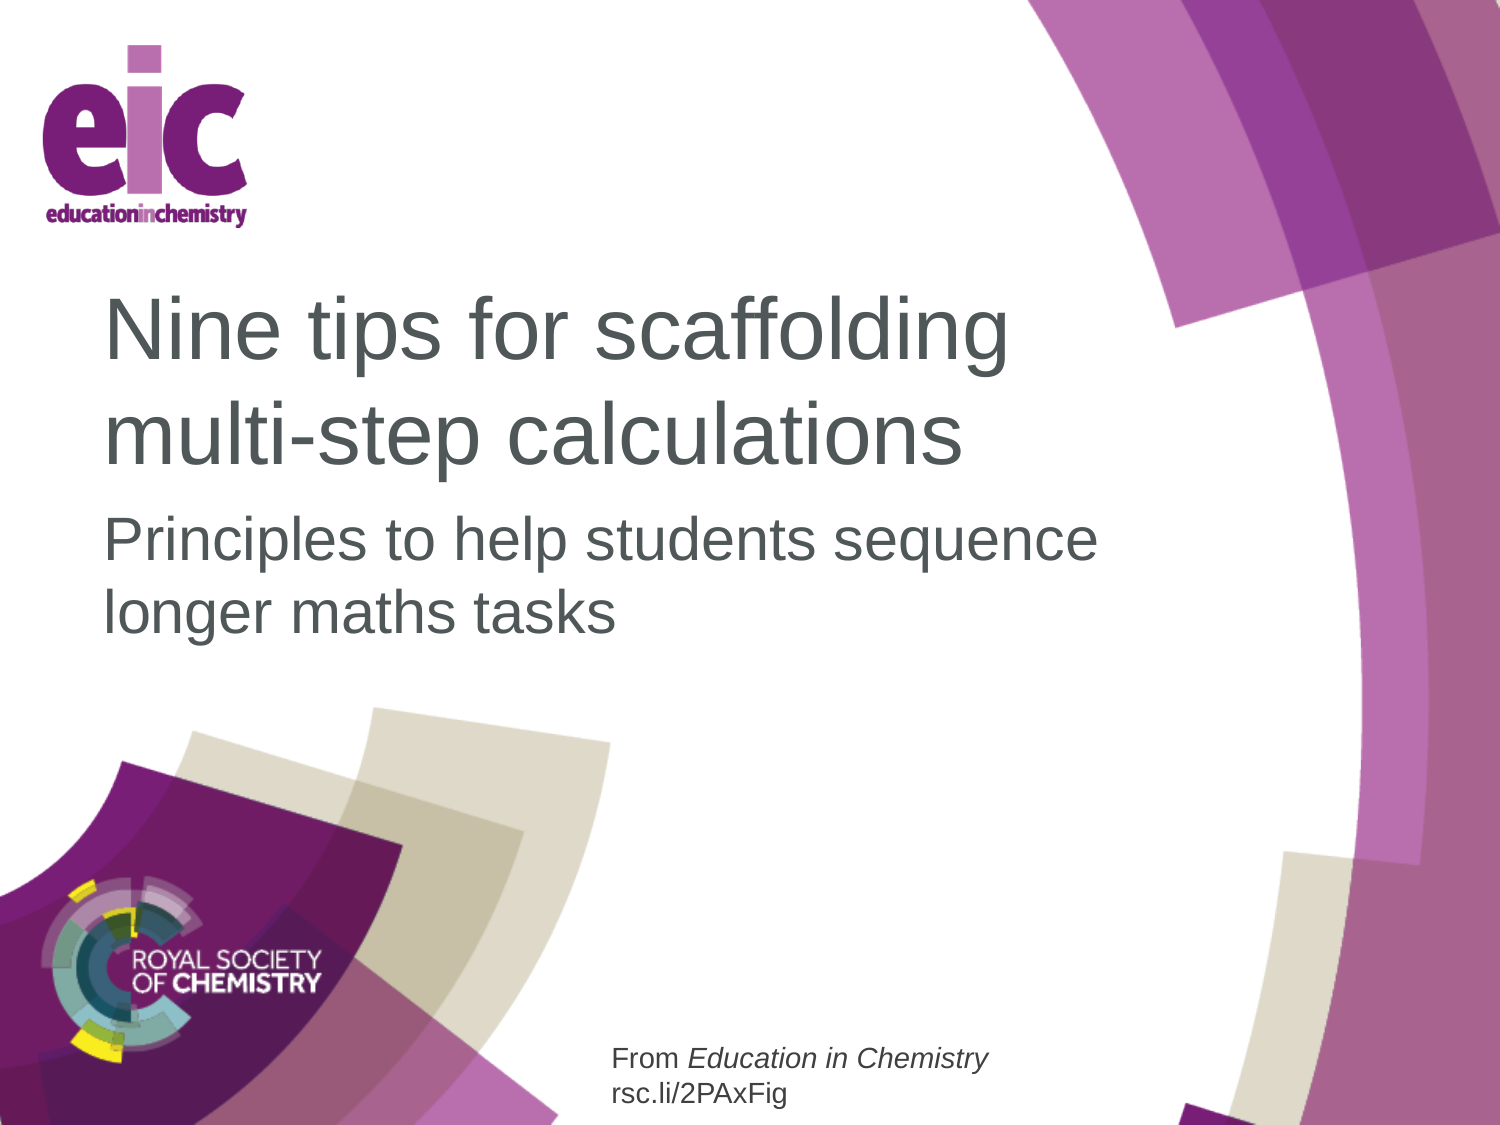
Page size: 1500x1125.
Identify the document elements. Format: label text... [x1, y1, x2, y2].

title Nine tips for scaffolding multi-step calculations [88, 256, 1140, 498]
picture [0, 0, 1500, 1125]
text_box From Education in Chemistry rsc.li/2PAxFig [596, 1031, 1139, 1117]
subtitle Principles to help students sequence longer maths tasks [88, 491, 1139, 655]
